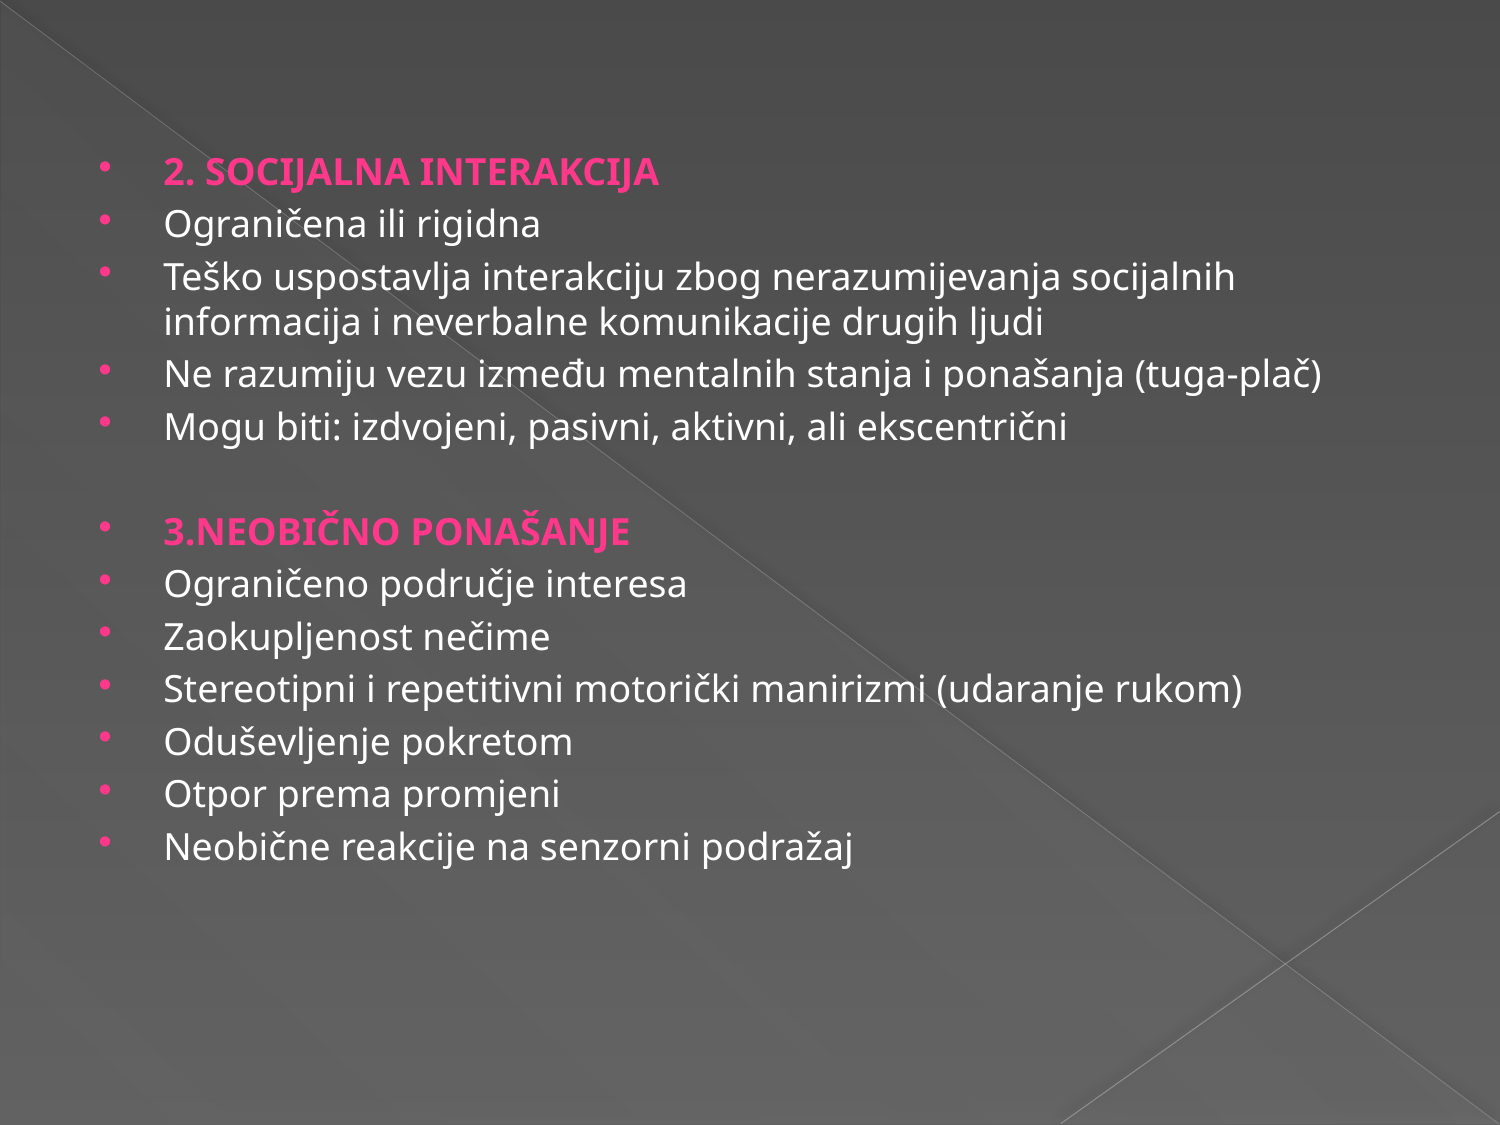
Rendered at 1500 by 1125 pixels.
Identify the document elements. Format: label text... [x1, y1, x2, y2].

list 2. SOCIJALNA INTERAKCIJA Ograničena ili rigidna Teško uspostavlja interakciju zbog nerazumijevanja socijalnih informacija i neverbalne komunikacije drugih ljudi Ne razumiju vezu između mentalnih stanja i ponašanja (tuga-plač) Mogu biti: izdvojeni, pasivni, aktivni, ali ekscentrični 3.NEOBIČNO PONAŠANJE Ograničeno područje interesa Zaokupljenost nečime Stereotipni i repetitivni motorički manirizmi (udaranje rukom) Oduševljenje pokretom Otpor prema promjeni Neobične reakcije na senzorni podražaj [75, 140, 1425, 1059]
